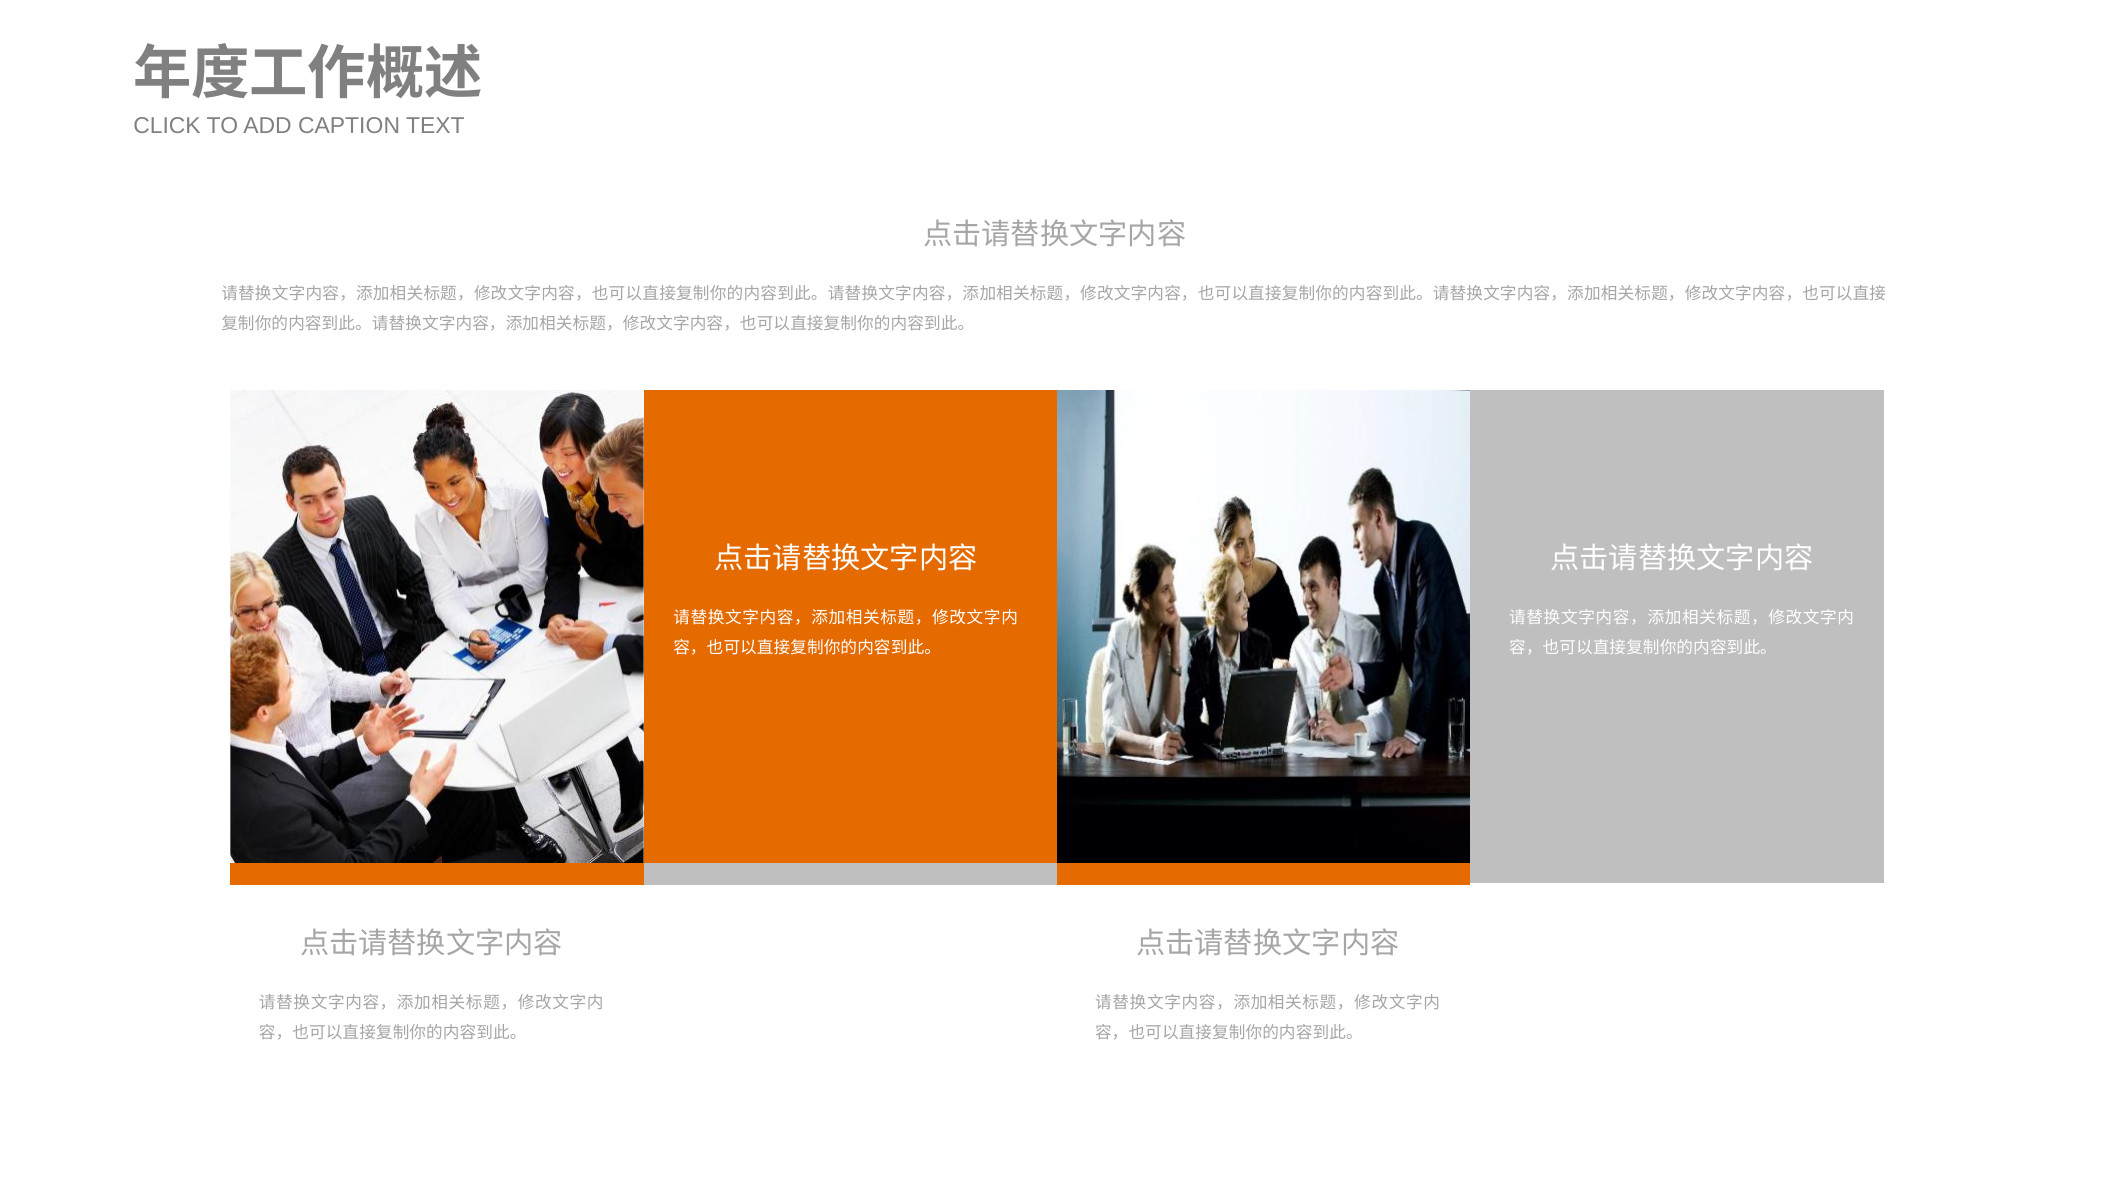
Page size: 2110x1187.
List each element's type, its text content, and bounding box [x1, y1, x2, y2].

text_box [1470, 390, 1884, 862]
text_box [643, 390, 1057, 863]
text_box [1056, 389, 1471, 862]
text_box 点击请替换文字内容 [1126, 924, 1409, 960]
text_box [1057, 862, 1471, 885]
text_box 年度工作概述 [133, 35, 513, 106]
text_box 点击请替换文字内容 [913, 215, 1196, 251]
text_box 点击请替换文字内容 [705, 539, 987, 575]
text_box 请替换文字内容，添加相关标题，修改文字内容，也可以直接复制你的内容到此。 [1094, 981, 1441, 1042]
text_box 点击请替换文字内容 [1541, 539, 1823, 575]
text_box 点击请替换文字内容 [290, 924, 573, 960]
text_box [229, 389, 645, 864]
text_box 请替换文字内容，添加相关标题，修改文字内容，也可以直接复制你的内容到此。 [1509, 597, 1855, 658]
text_box [1470, 862, 1884, 883]
text_box [230, 862, 644, 885]
text_box CLICK TO ADD CAPTION TEXT [133, 110, 513, 138]
text_box [644, 863, 1057, 885]
text_box 请替换文字内容，添加相关标题，修改文字内容，也可以直接复制你的内容到此。 [259, 981, 605, 1042]
text_box 请替换文字内容，添加相关标题，修改文字内容，也可以直接复制你的内容到此。 [673, 597, 1019, 658]
text_box 请替换文字内容，添加相关标题，修改文字内容，也可以直接复制你的内容到此。请替换文字内容，添加相关标题，修改文字内容，也可以直接复制你的内容到此。请替换文字内容，添加相关标题，修改文字内容，也可以直接复制你的内容到此。请替换文字内容，添加相关标题，修改文字内容，也可以直接复制你的内容到此。 [221, 272, 1888, 333]
